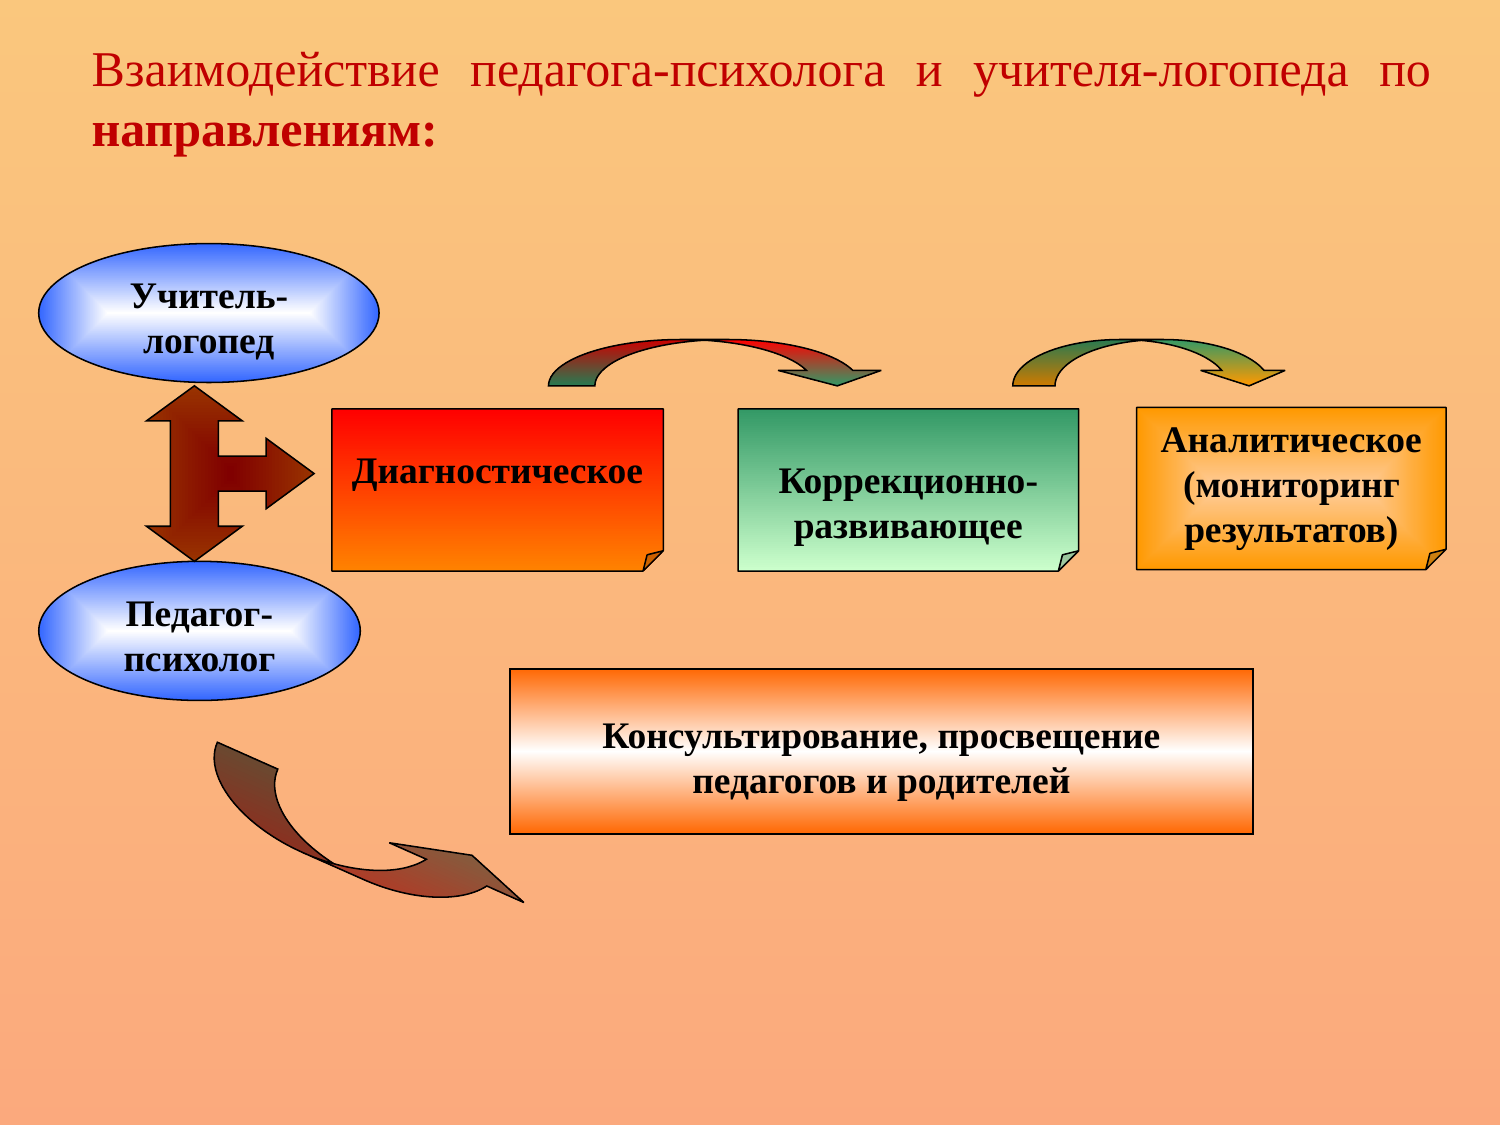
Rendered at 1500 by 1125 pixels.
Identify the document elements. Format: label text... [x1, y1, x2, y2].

text_box Взаимодействие педагога-психолога и учителя-логопеда по направлениям: [76, 29, 1447, 165]
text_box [38, 243, 1447, 878]
